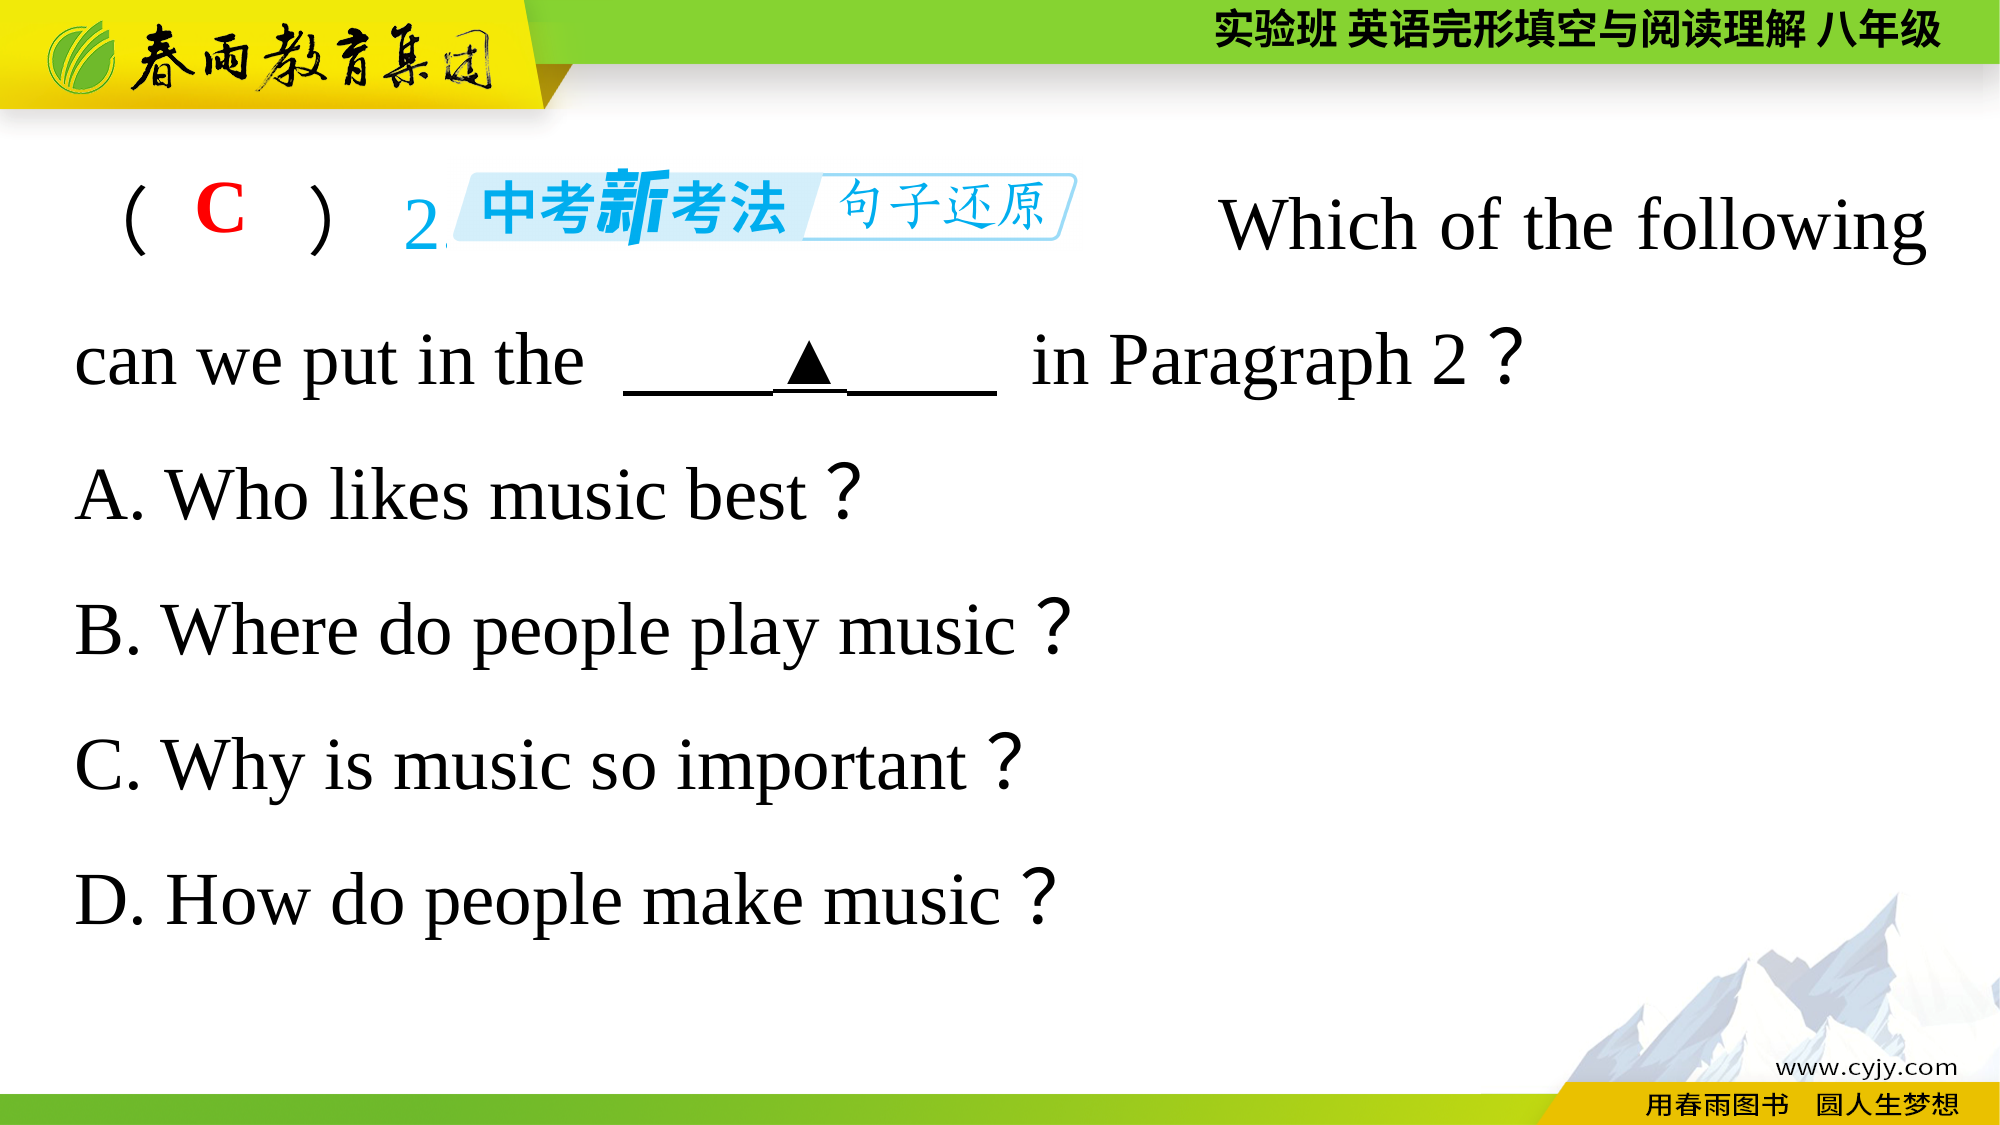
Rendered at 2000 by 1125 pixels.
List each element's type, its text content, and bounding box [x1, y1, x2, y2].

text_box C [179, 150, 264, 256]
list （ ）2. Which of the following can we put in the ▲ in Paragraph 2？ A. Who likes music best？ B. Where do people play music？ C. Why is music so important？ D. How do people make music？ [59, 122, 1944, 956]
picture [0, 0, 2000, 1125]
